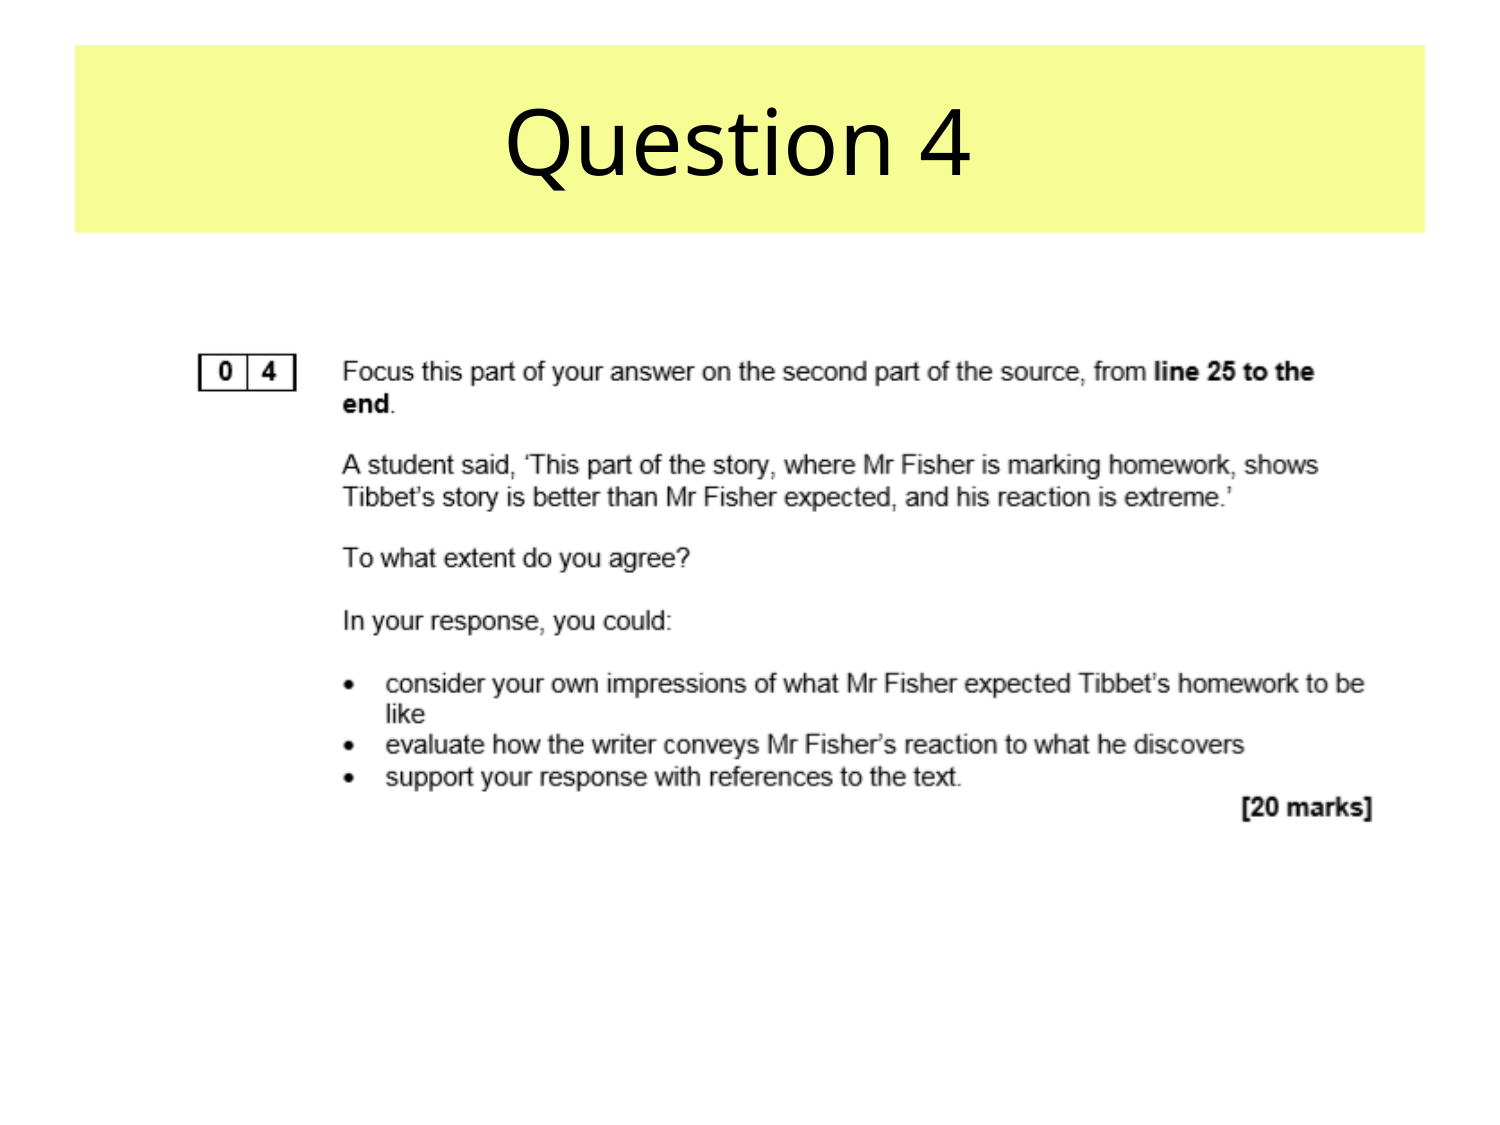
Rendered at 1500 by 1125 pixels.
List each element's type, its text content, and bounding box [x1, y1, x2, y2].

title Question 4 [75, 45, 1425, 233]
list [72, 337, 1410, 842]
